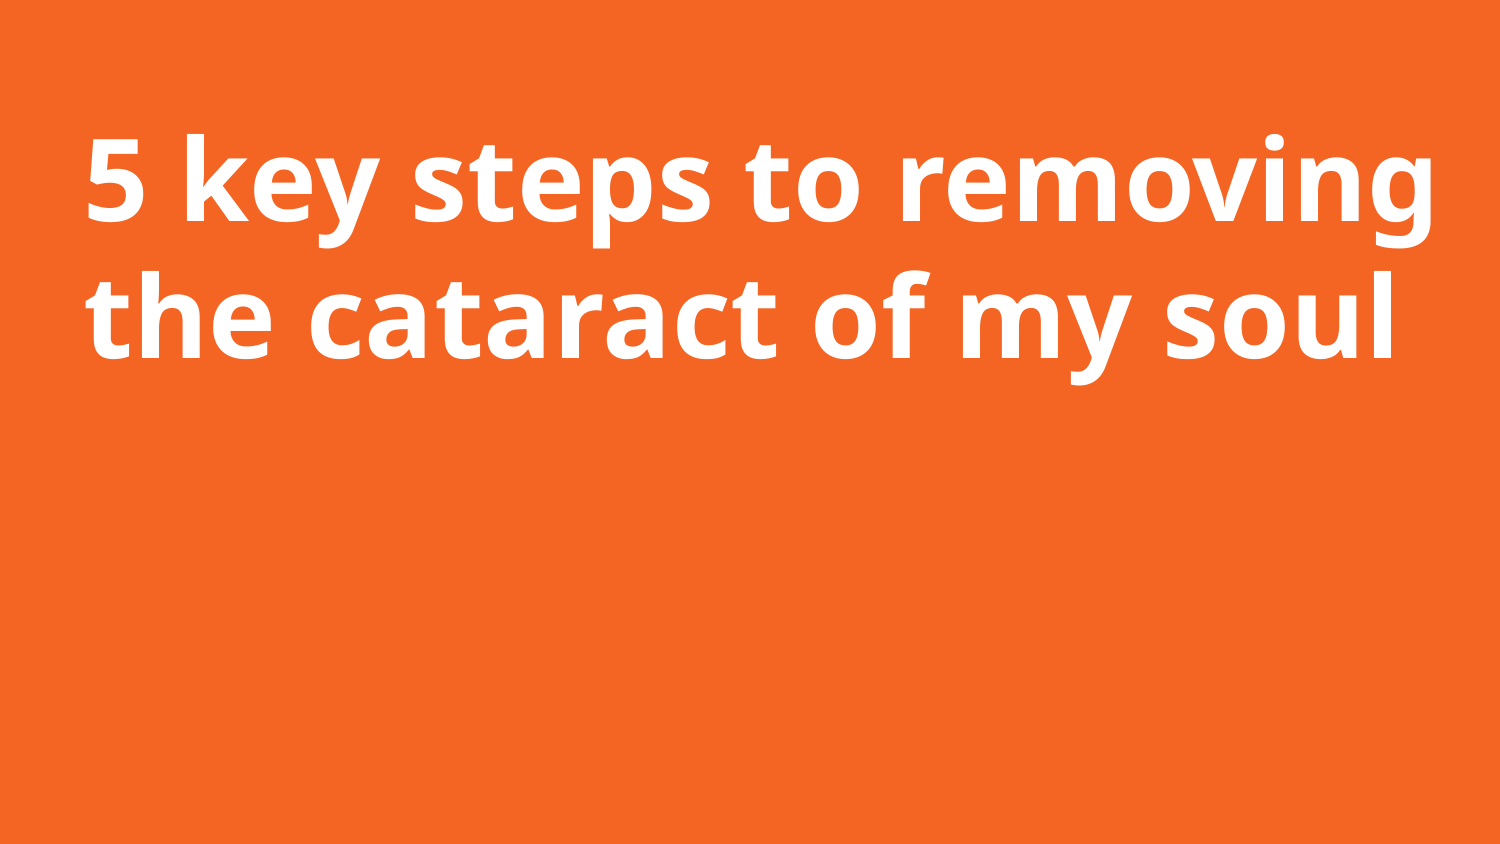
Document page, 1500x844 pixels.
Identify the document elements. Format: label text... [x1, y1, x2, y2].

text_box 5 key steps to removing the cataract of my soul [68, 91, 1464, 246]
